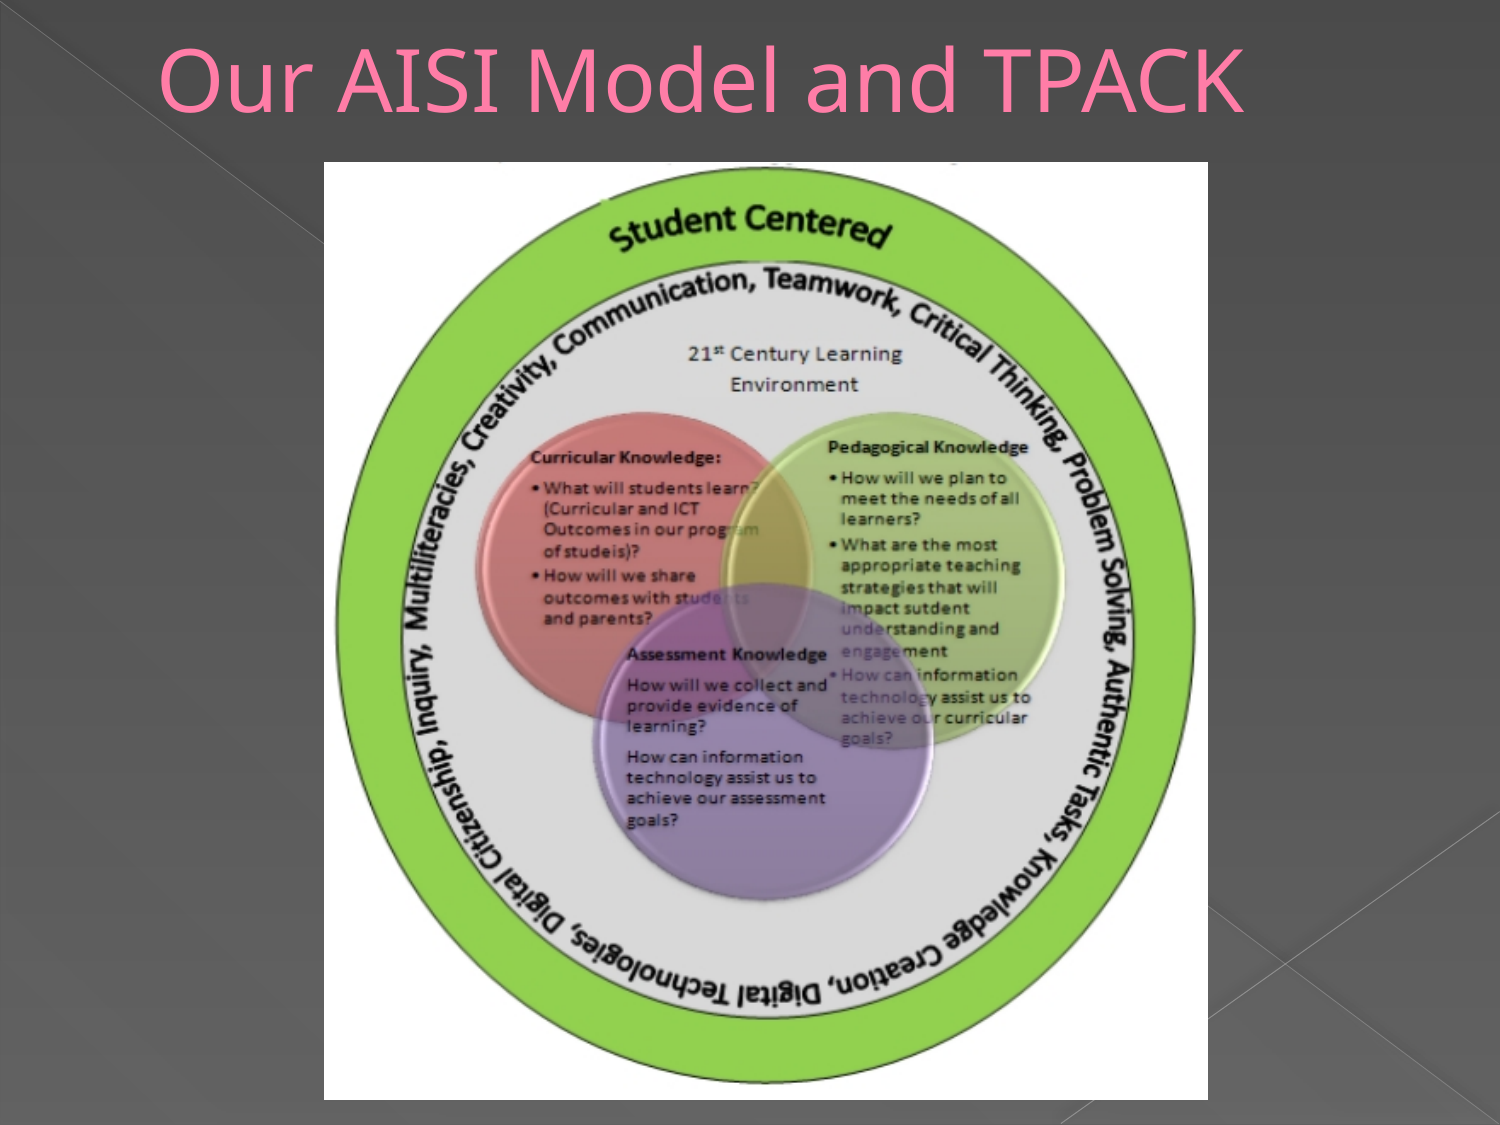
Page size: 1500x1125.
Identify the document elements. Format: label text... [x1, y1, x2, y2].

title Our AISI Model and TPACK [62, 0, 1413, 192]
picture [324, 162, 1209, 1101]
